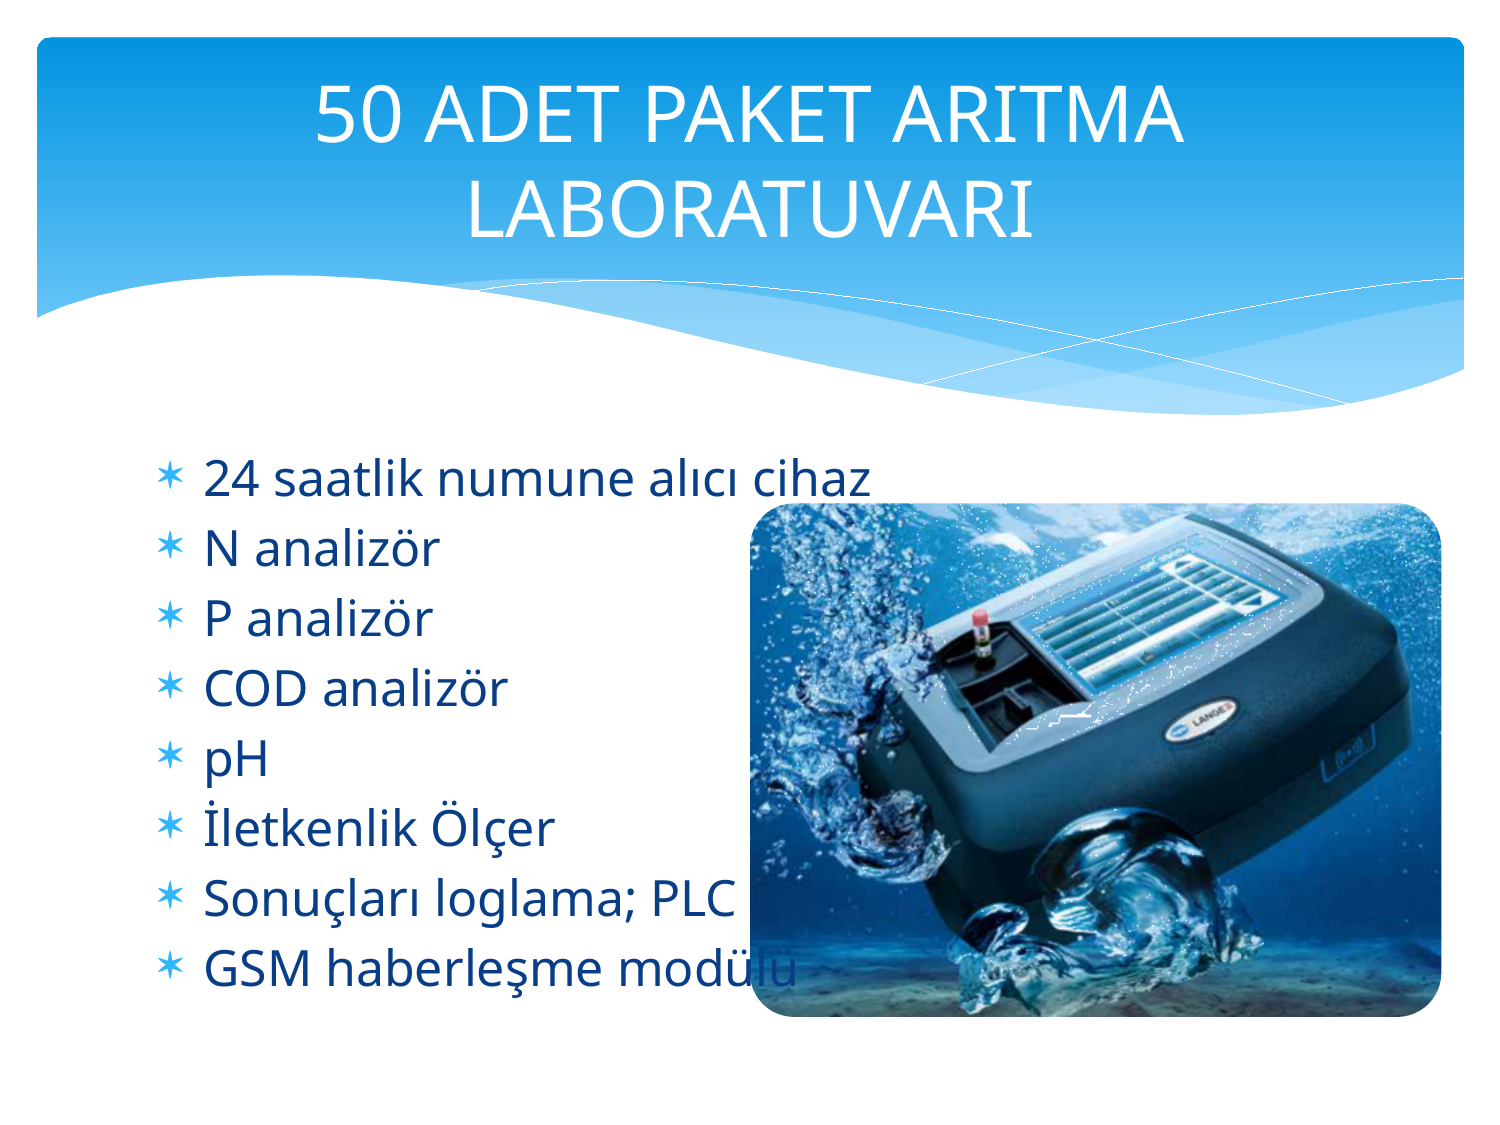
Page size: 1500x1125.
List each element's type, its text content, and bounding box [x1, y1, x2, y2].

title 50 ADET PAKET ARITMA LABORATUVARI [75, 55, 1425, 261]
picture [749, 503, 1442, 1018]
list 24 saatlik numune alıcı cihaz N analizör P analizör COD analizör pH İletkenlik Ölçer Sonuçları loglama; PLC GSM haberleşme modülü [143, 438, 1359, 1005]
